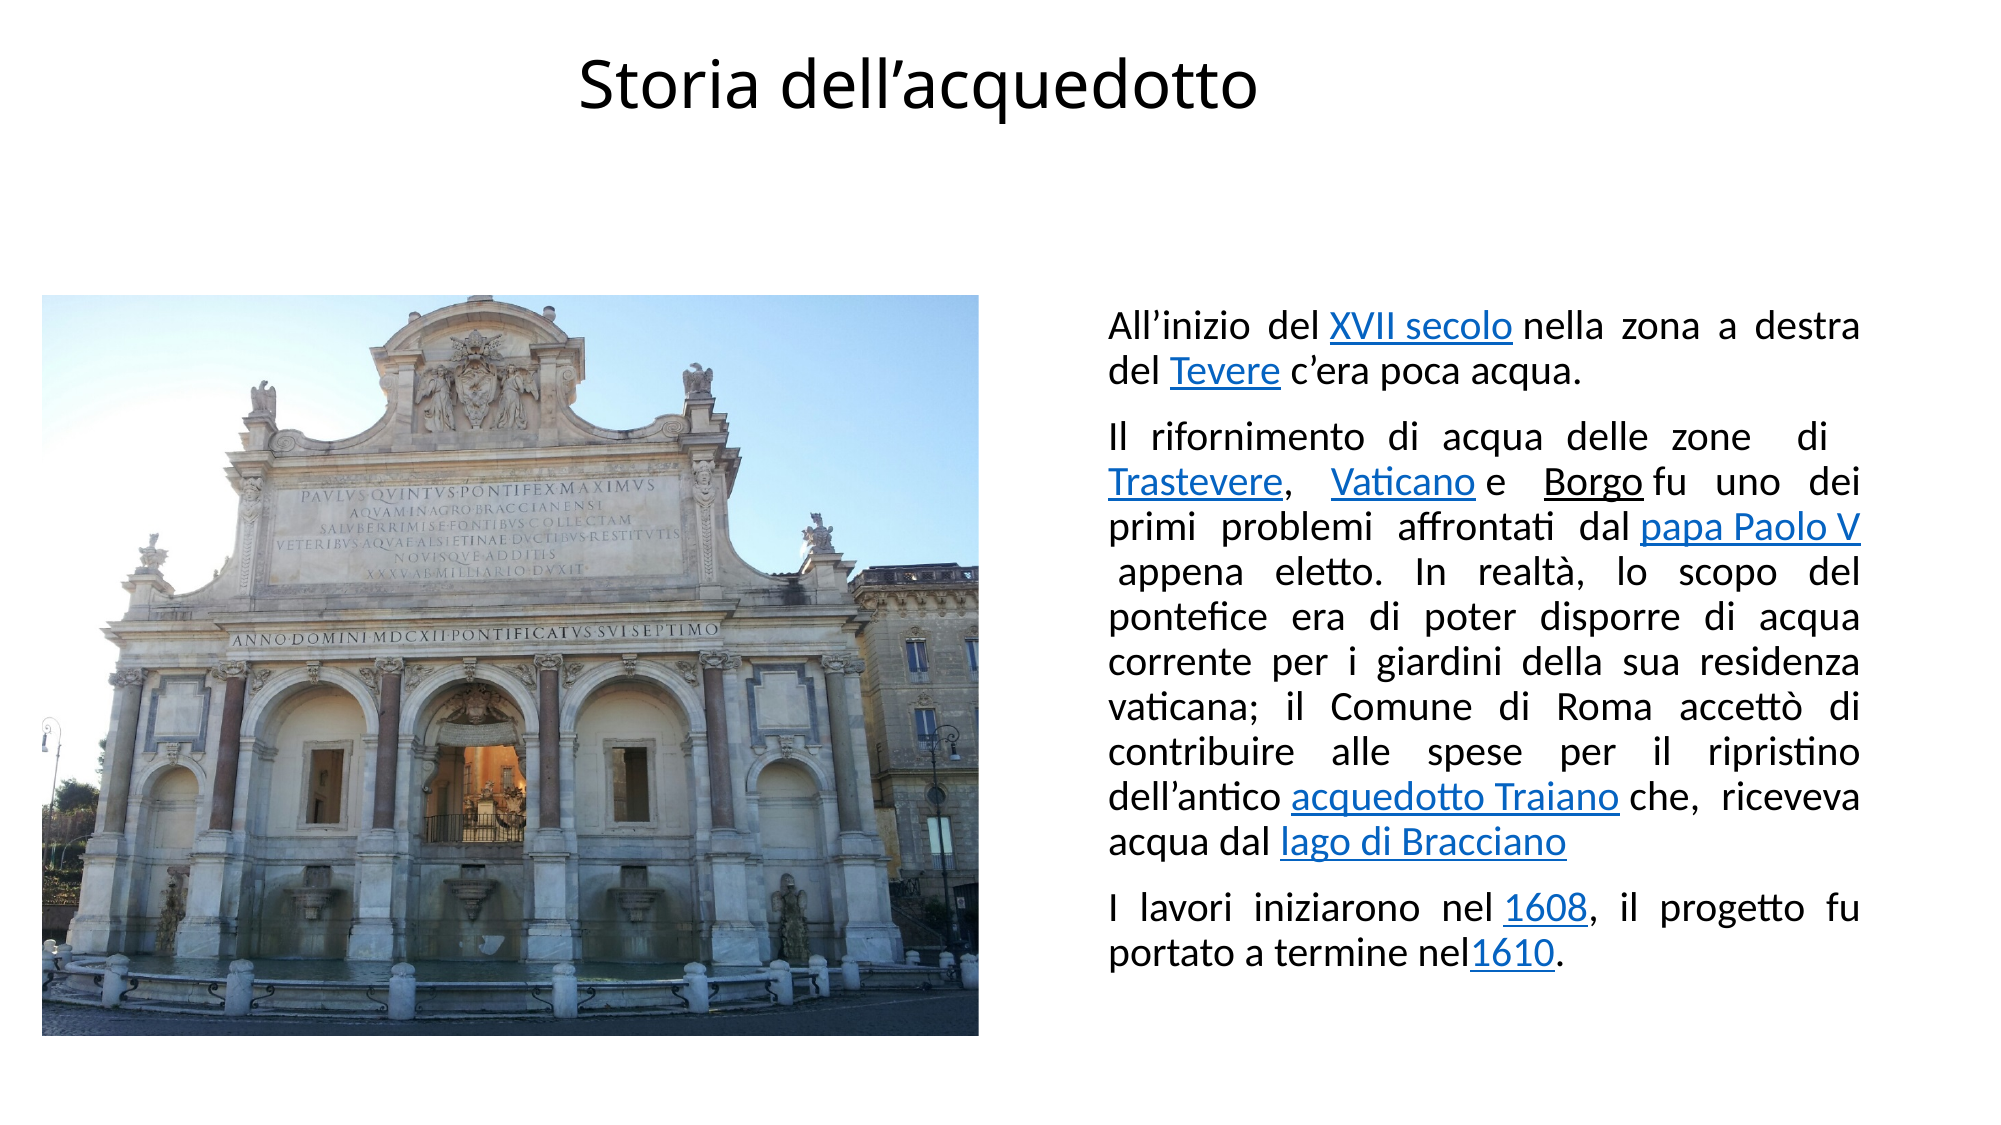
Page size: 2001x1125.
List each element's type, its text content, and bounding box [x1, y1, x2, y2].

title Storia dell’acquedotto [528, 0, 1312, 131]
list All’inizio del XVII secolo nella zona a destra del Tevere c’era poca acqua. Il rifornimento di acqua delle zone di Trastevere, Vaticano e Borgo fu uno dei primi problemi affrontati dal papa Paolo V appena eletto. In realtà, lo scopo del pontefice era di poter disporre di acqua corrente per i giardini della sua residenza vaticana; il Comune di Roma accettò di contribuire alle spese per il ripristino dell’antico acquedotto Traiano che, riceveva acqua dal lago di Bracciano I lavori iniziarono nel 1608, il progetto fu portato a termine nel1610. [1093, 295, 1877, 1094]
picture [42, 295, 979, 1036]
